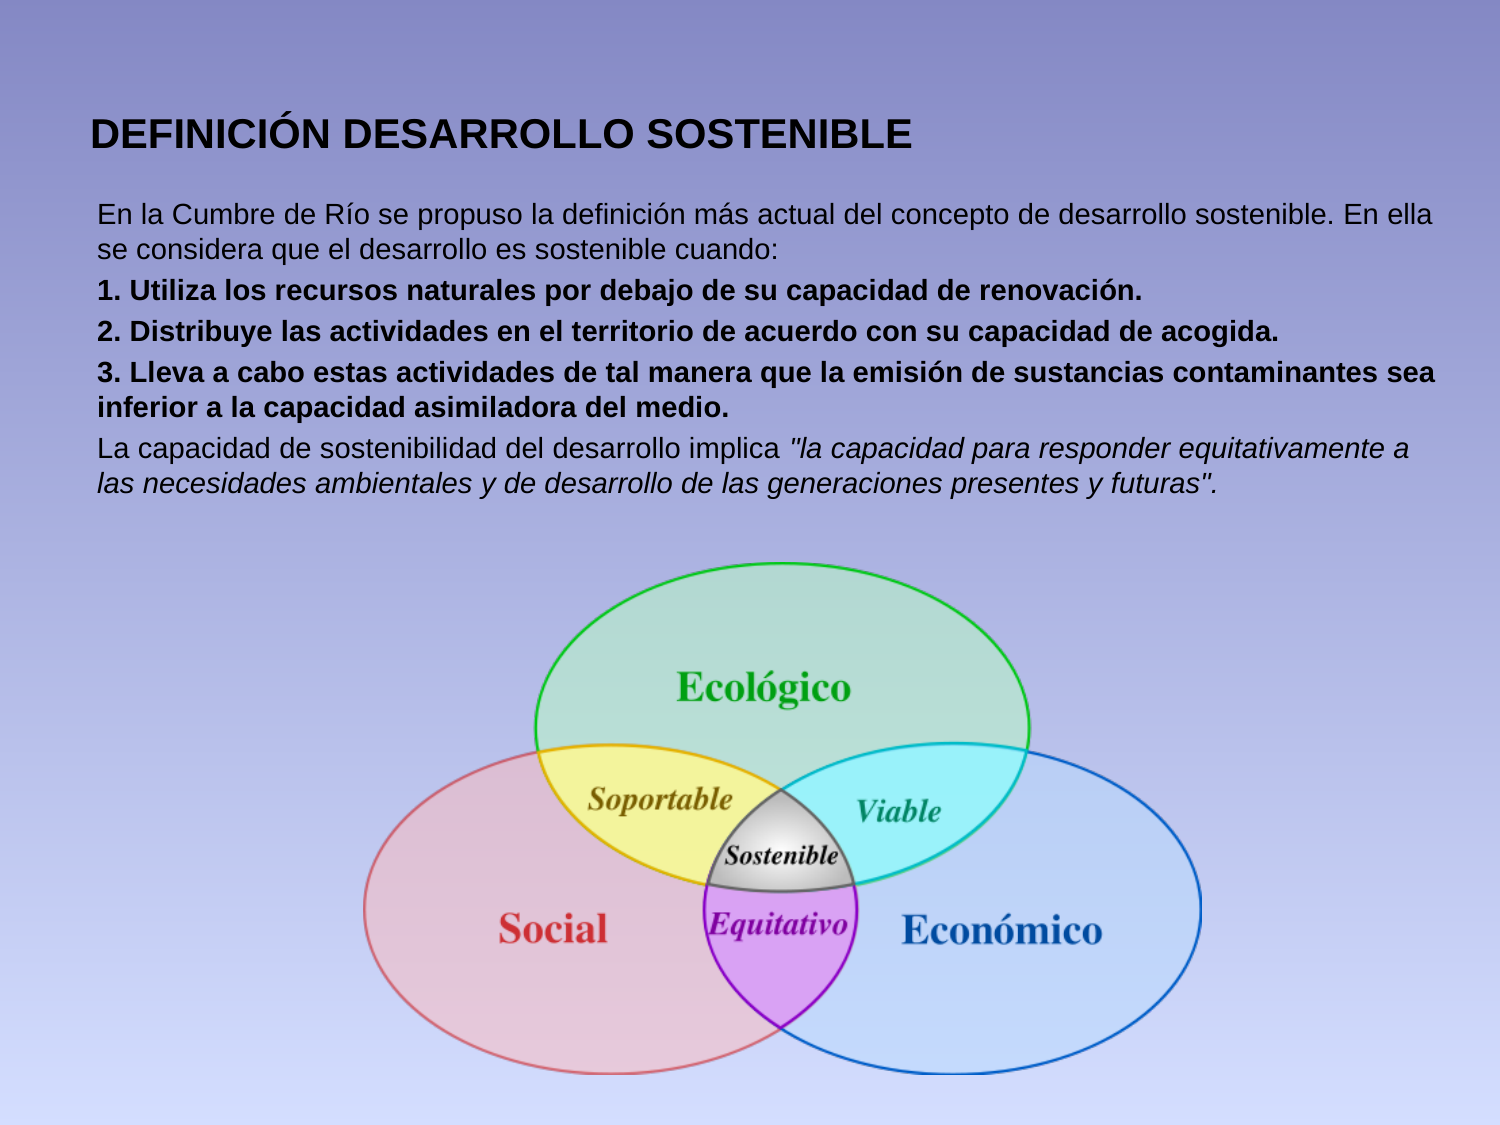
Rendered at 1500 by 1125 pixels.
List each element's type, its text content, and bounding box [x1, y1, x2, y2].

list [363, 562, 1203, 1076]
list En la Cumbre de Río se propuso la definición más actual del concepto de desarrollo sostenible. En ella se considera que el desarrollo es sostenible cuando: 1. Utiliza los recursos naturales por debajo de su capacidad de renovación. 2. Distribuye las actividades en el territorio de acuerdo con su capacidad de acogida. 3. Lleva a cabo estas actividades de tal manera que la emisión de sustancias contaminantes sea inferior a la capacidad asimiladora del medio. La capacidad de sostenibilidad del desarrollo implica "la capacidad para responder equitativamente a las necesidades ambientales y de desarrollo de las generaciones presentes y futuras". [82, 187, 1461, 539]
title DEFINICIÓN DESARROLLO SOSTENIBLE [75, 44, 997, 164]
